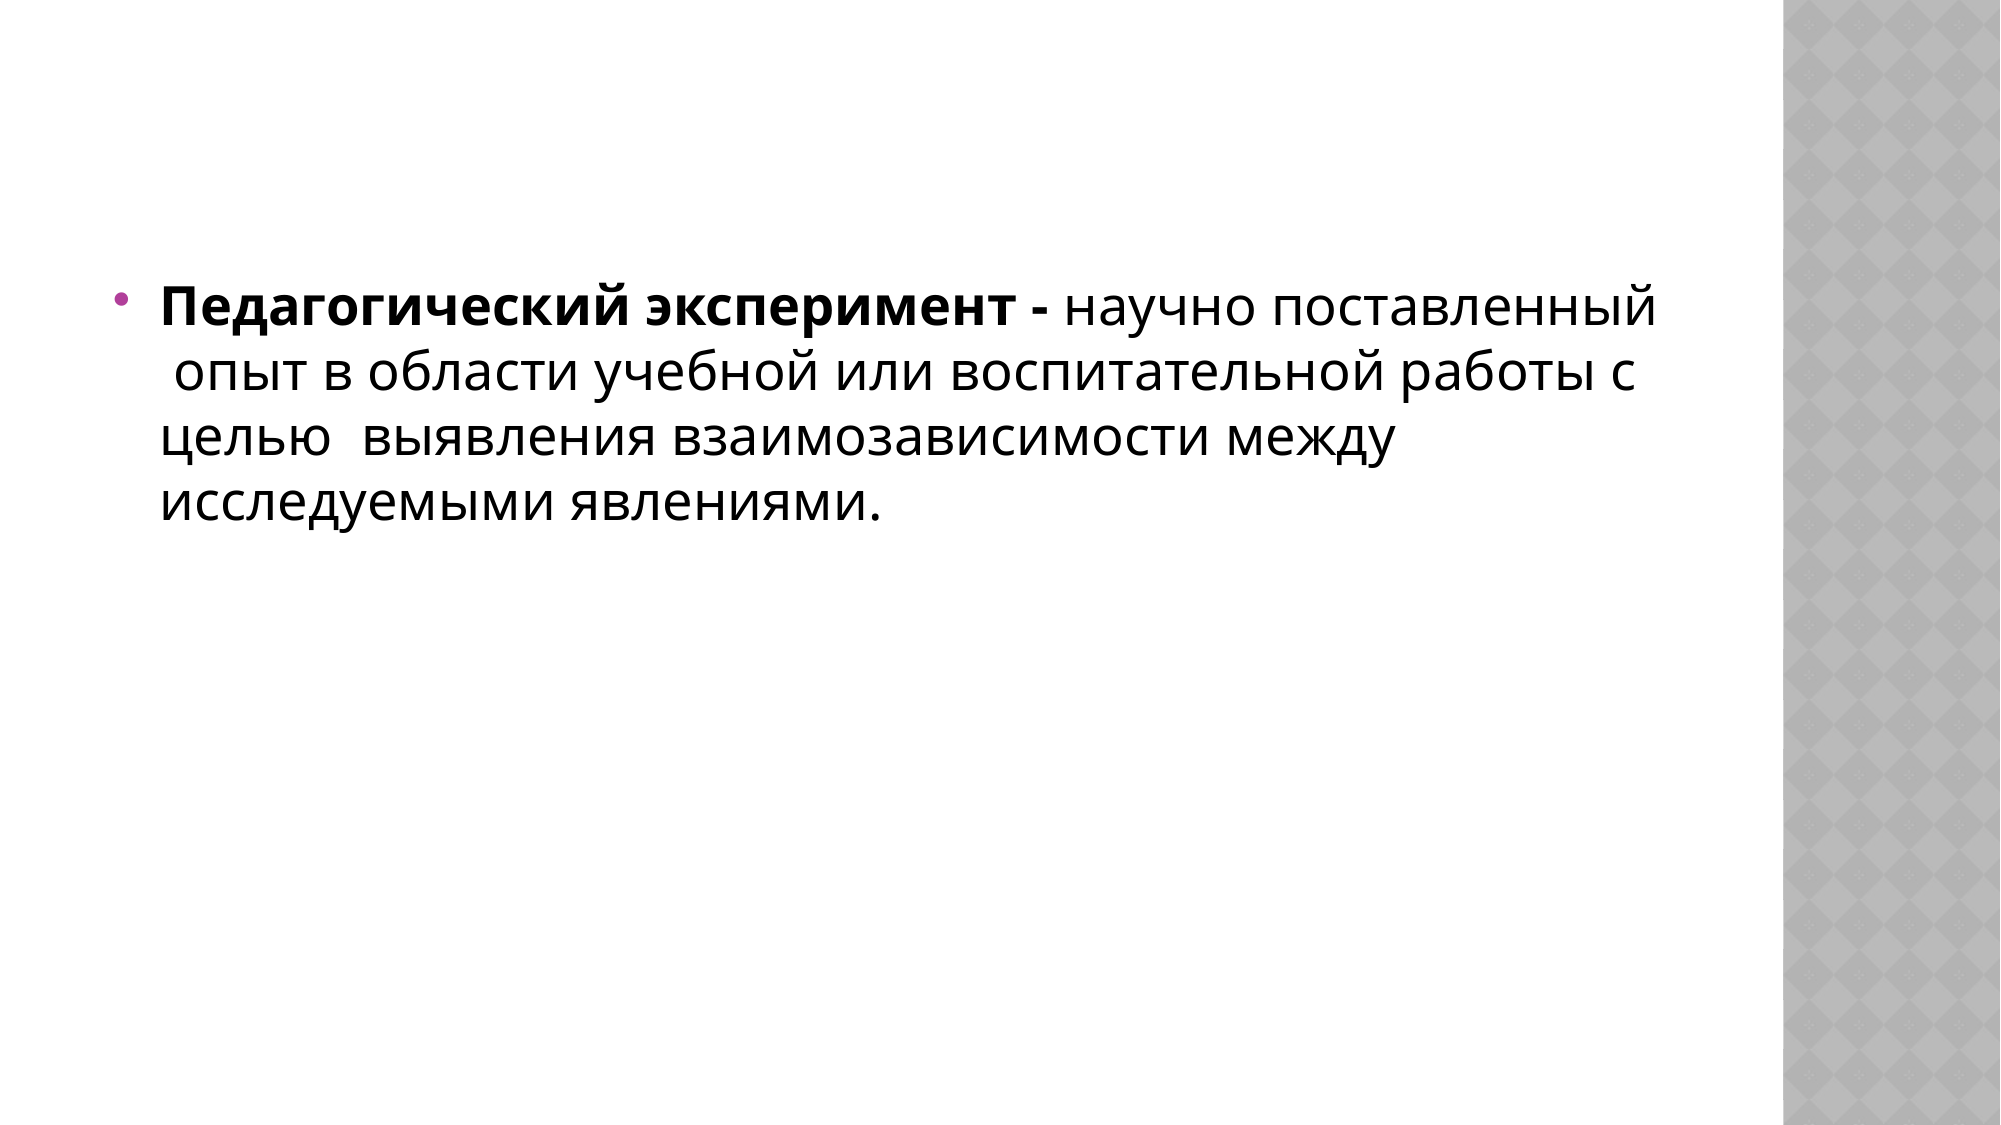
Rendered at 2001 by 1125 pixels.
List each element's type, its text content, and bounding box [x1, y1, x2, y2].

list Педагогический эксперимент - научно поставленный опыт в области учебной или воспитательной работы с целью выявления взаимозависимости между исследуемыми явлениями. [99, 264, 1684, 1059]
